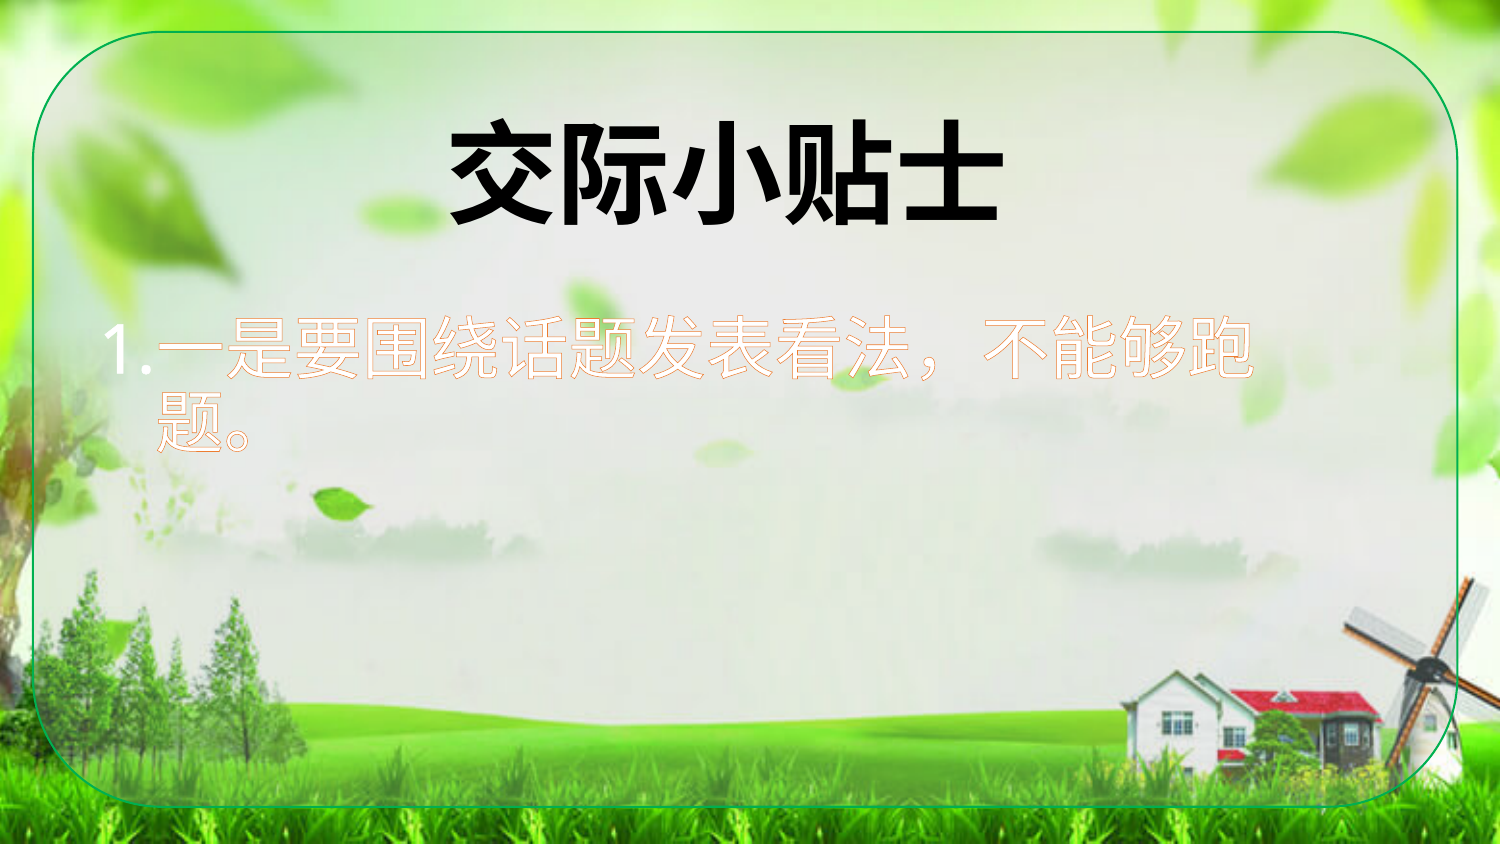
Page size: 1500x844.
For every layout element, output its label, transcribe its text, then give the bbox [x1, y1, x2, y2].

picture [0, 0, 1500, 844]
list 一是要围绕话题发表看法，不能够跑题。 [87, 308, 1382, 844]
title 交际小贴士 [79, 97, 1374, 261]
